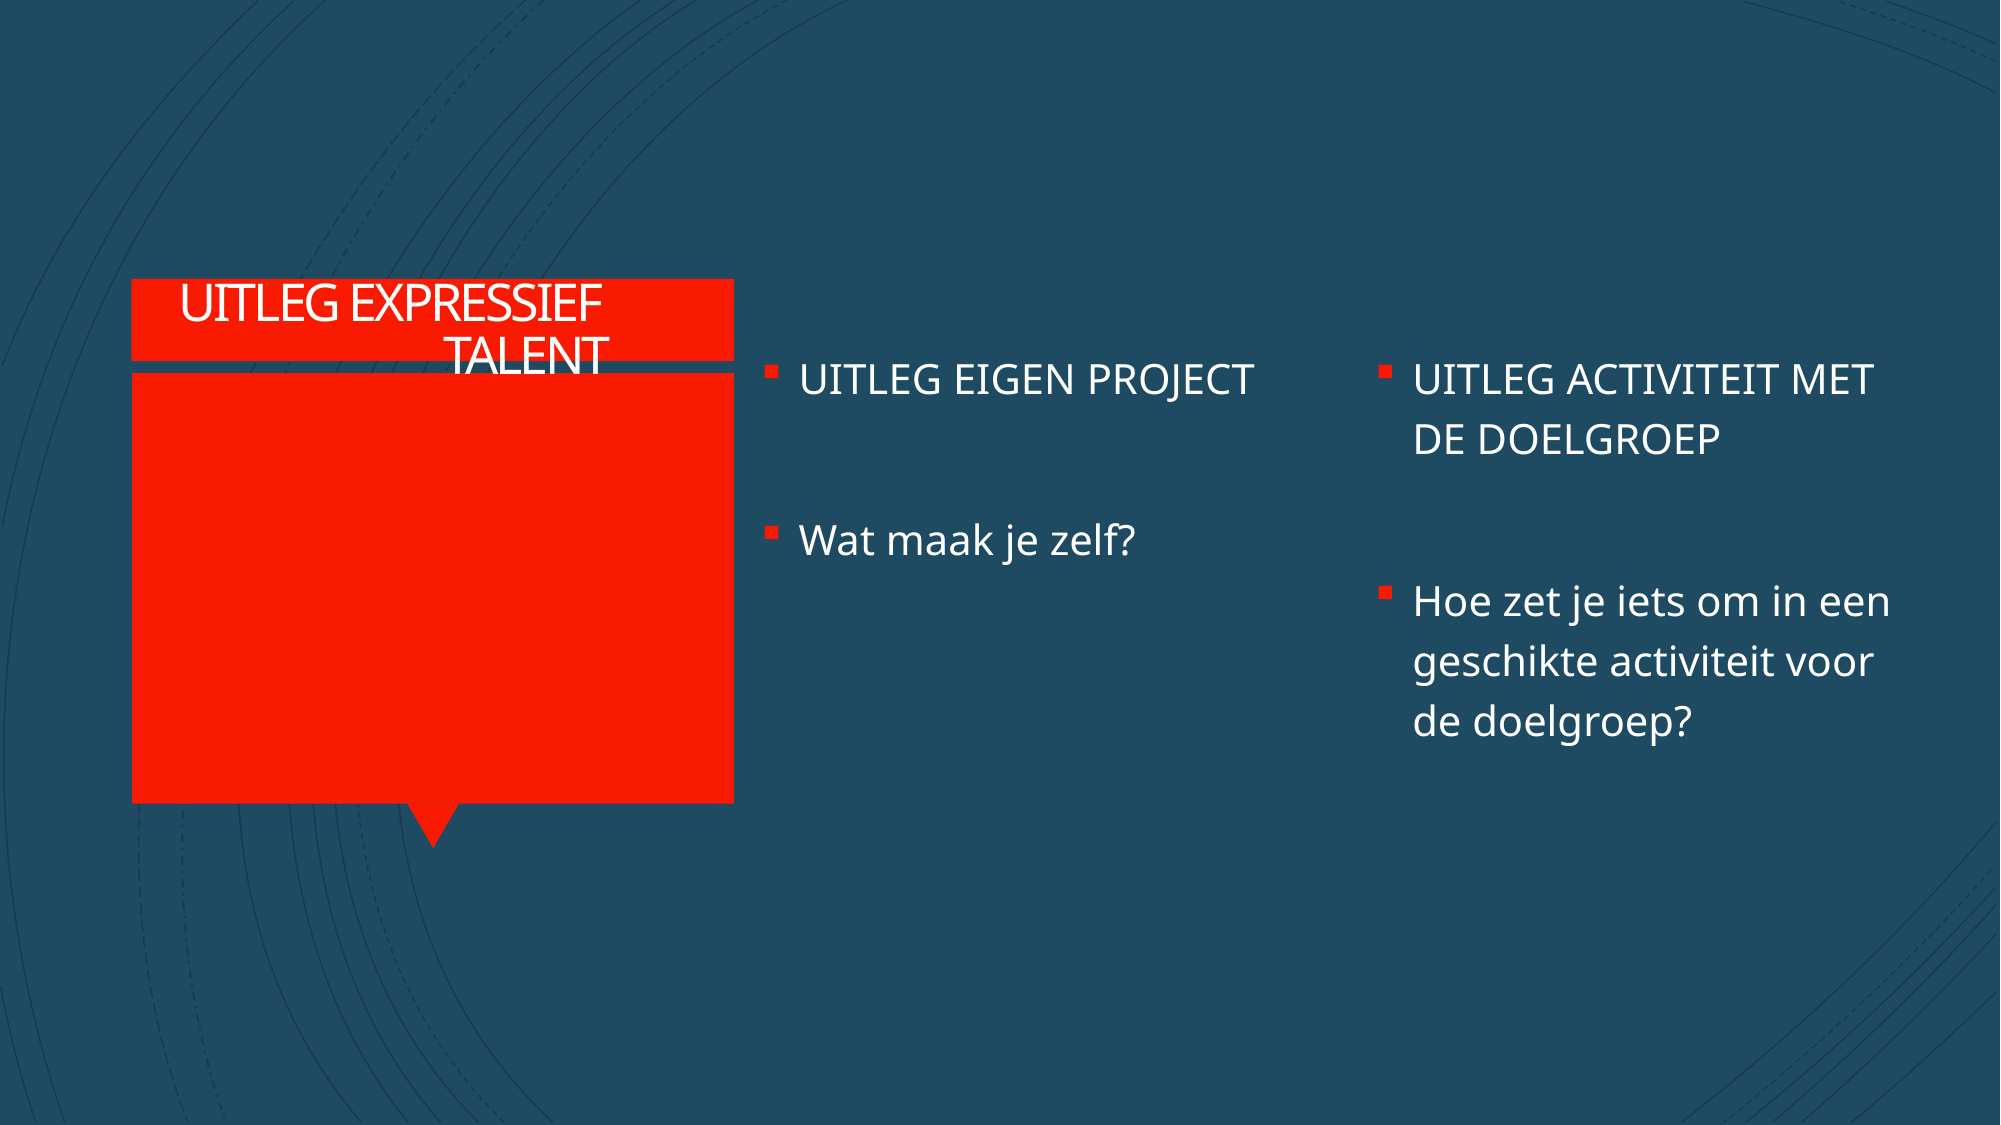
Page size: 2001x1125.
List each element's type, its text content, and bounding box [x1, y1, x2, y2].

list UITLEG ACTIVITEIT MET DE DOELGROEP Hoe zet je iets om in een geschikte activiteit voor de doelgroep? [1359, 263, 1922, 1003]
list UITLEG EIGEN PROJECT Wat maak je zelf? [745, 263, 1308, 1003]
title UITLEG EXPRESSIEF TALENT [162, 263, 626, 1003]
